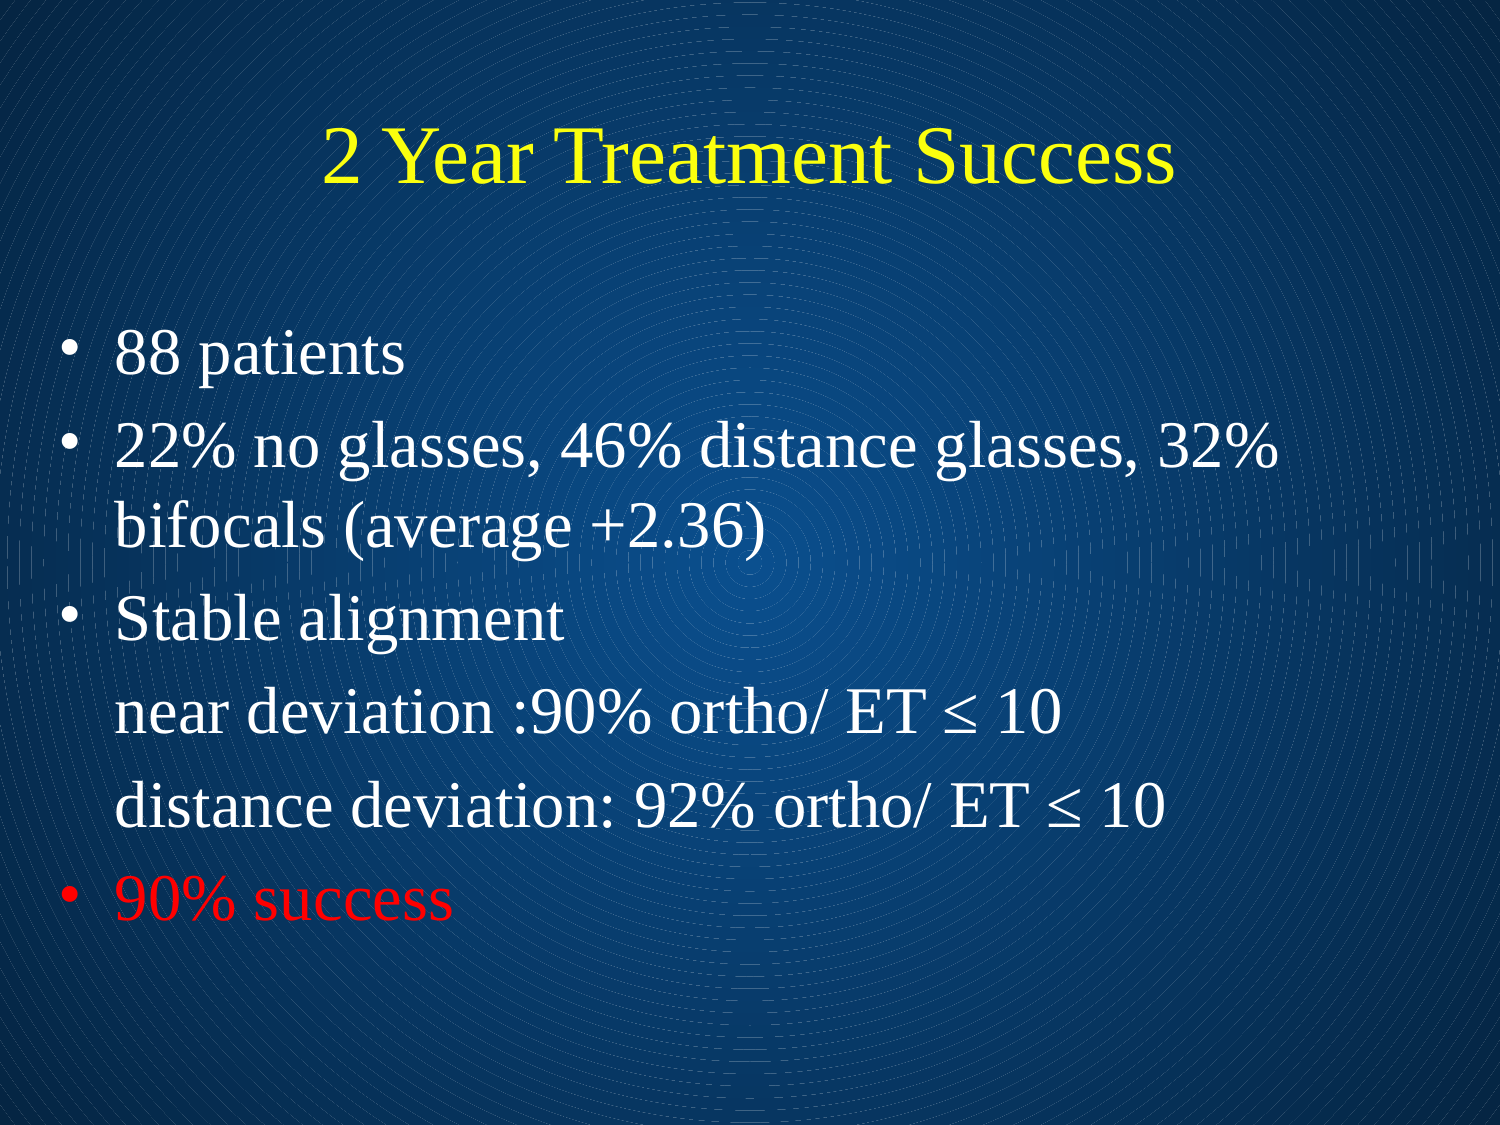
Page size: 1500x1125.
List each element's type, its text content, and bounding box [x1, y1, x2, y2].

list 88 patients 22% no glasses, 46% distance glasses, 32% bifocals (average +2.36) Stable alignment near deviation :90% ortho/ ET ≤ 10 distance deviation: 92% ortho/ ET ≤ 10 90% success [43, 299, 1457, 1000]
title 2 Year Treatment Success [162, 87, 1338, 213]
